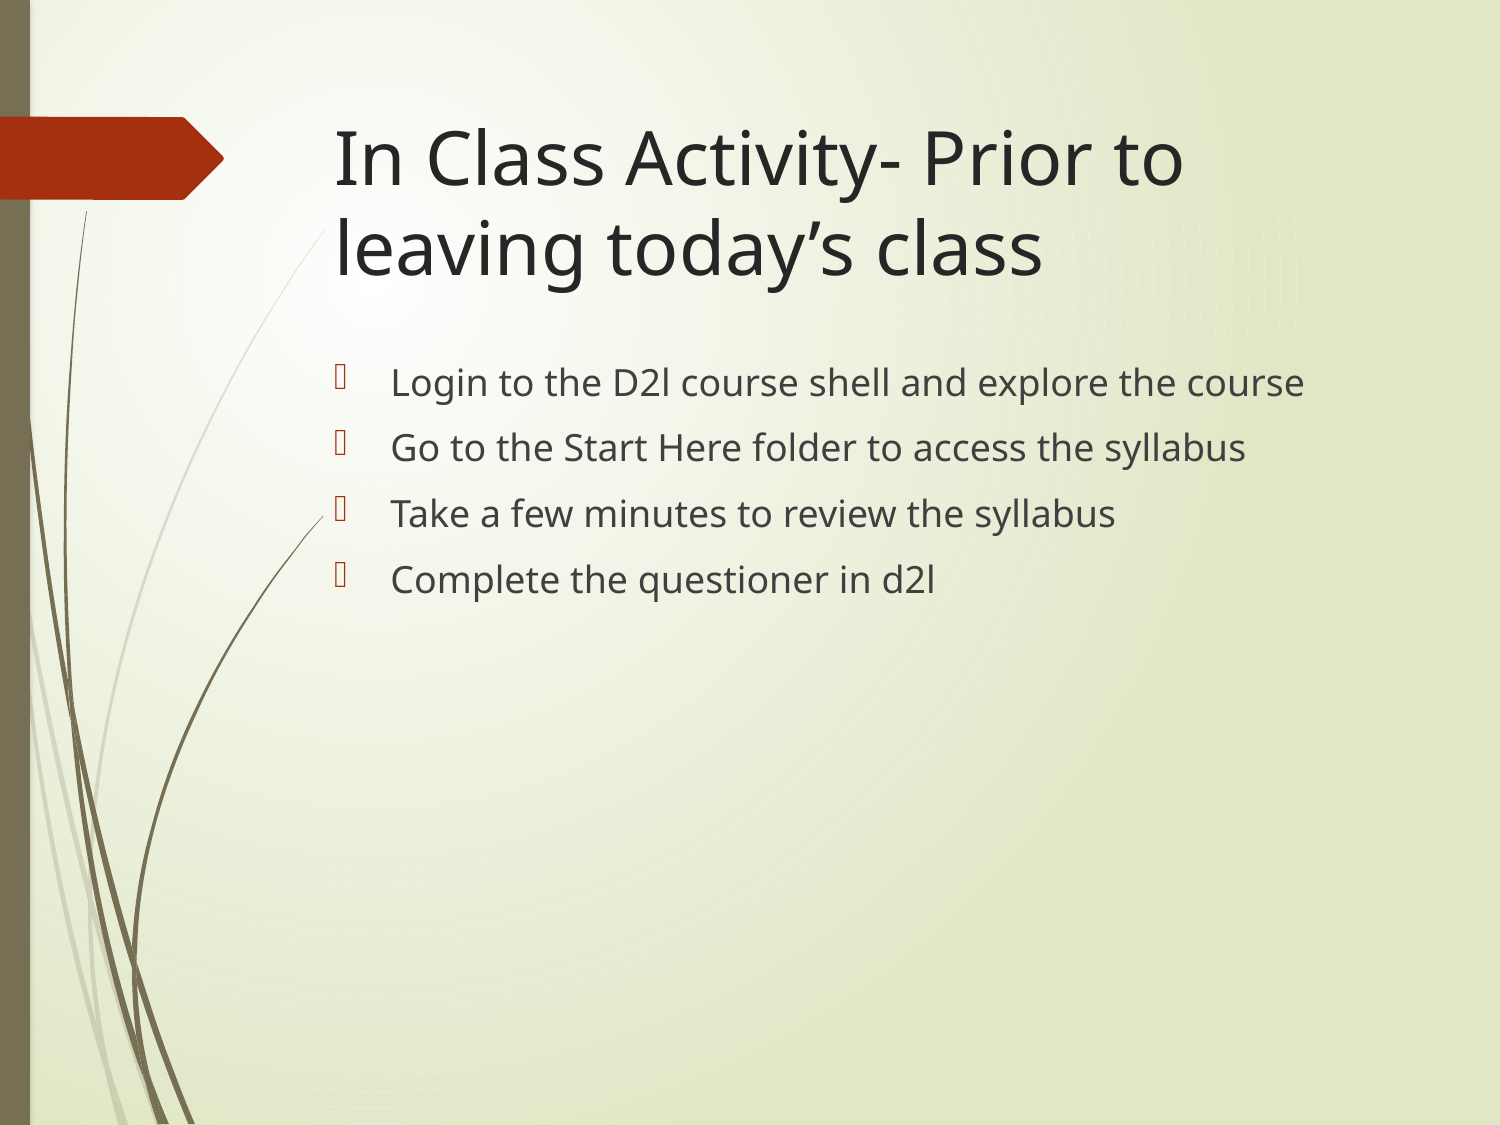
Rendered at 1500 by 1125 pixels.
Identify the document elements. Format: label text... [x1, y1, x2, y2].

list Login to the D2l course shell and explore the course Go to the Start Here folder to access the syllabus Take a few minutes to review the syllabus Complete the questioner in d2l [319, 351, 1401, 971]
title In Class Activity- Prior to leaving today’s class [319, 102, 1400, 313]
